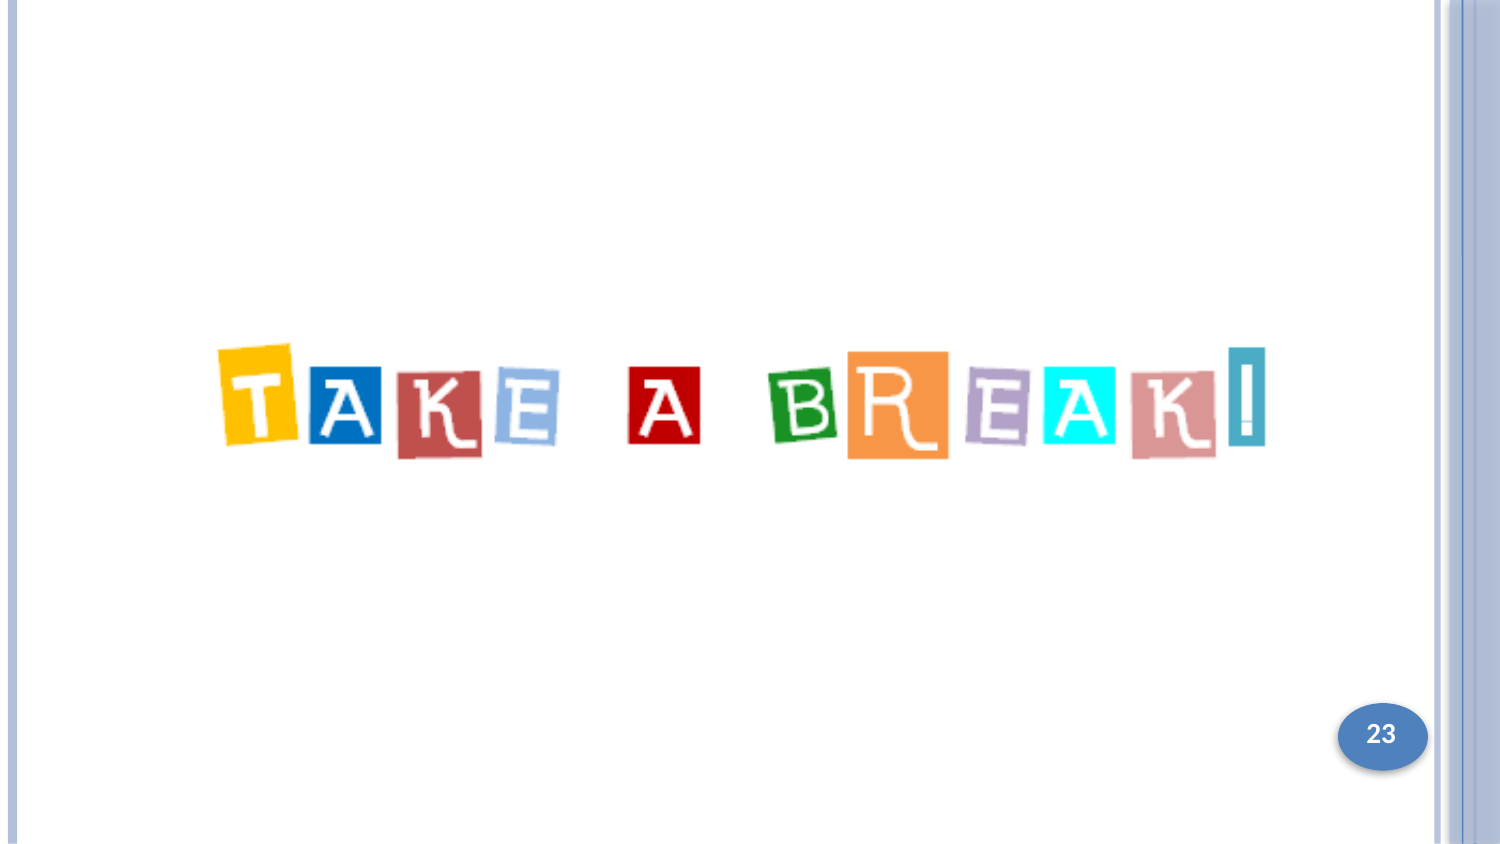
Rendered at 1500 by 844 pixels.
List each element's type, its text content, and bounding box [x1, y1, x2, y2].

picture [186, 305, 1302, 495]
slide_number 23 [1350, 709, 1413, 755]
